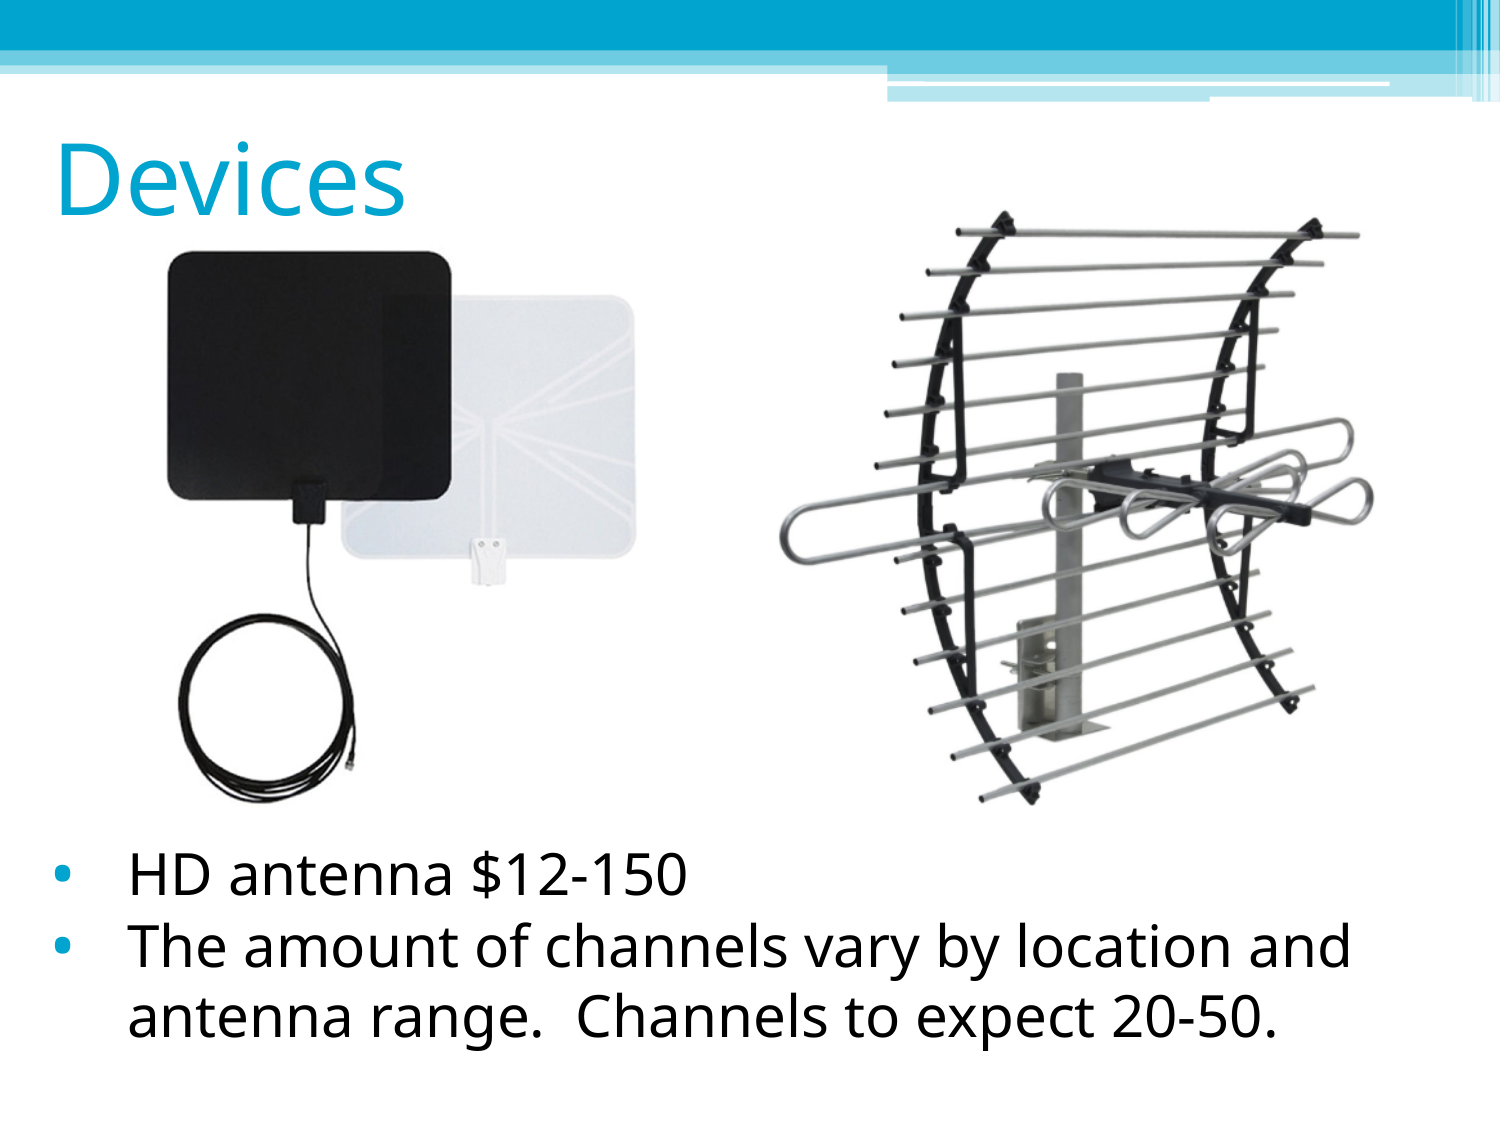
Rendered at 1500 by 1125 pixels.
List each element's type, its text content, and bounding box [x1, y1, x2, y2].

picture [68, 224, 677, 833]
list HD antenna $12-150 The amount of channels vary by location and antenna range. Channels to expect 20-50. [37, 830, 1500, 1111]
title Devices [37, 87, 1500, 263]
picture [768, 201, 1395, 833]
